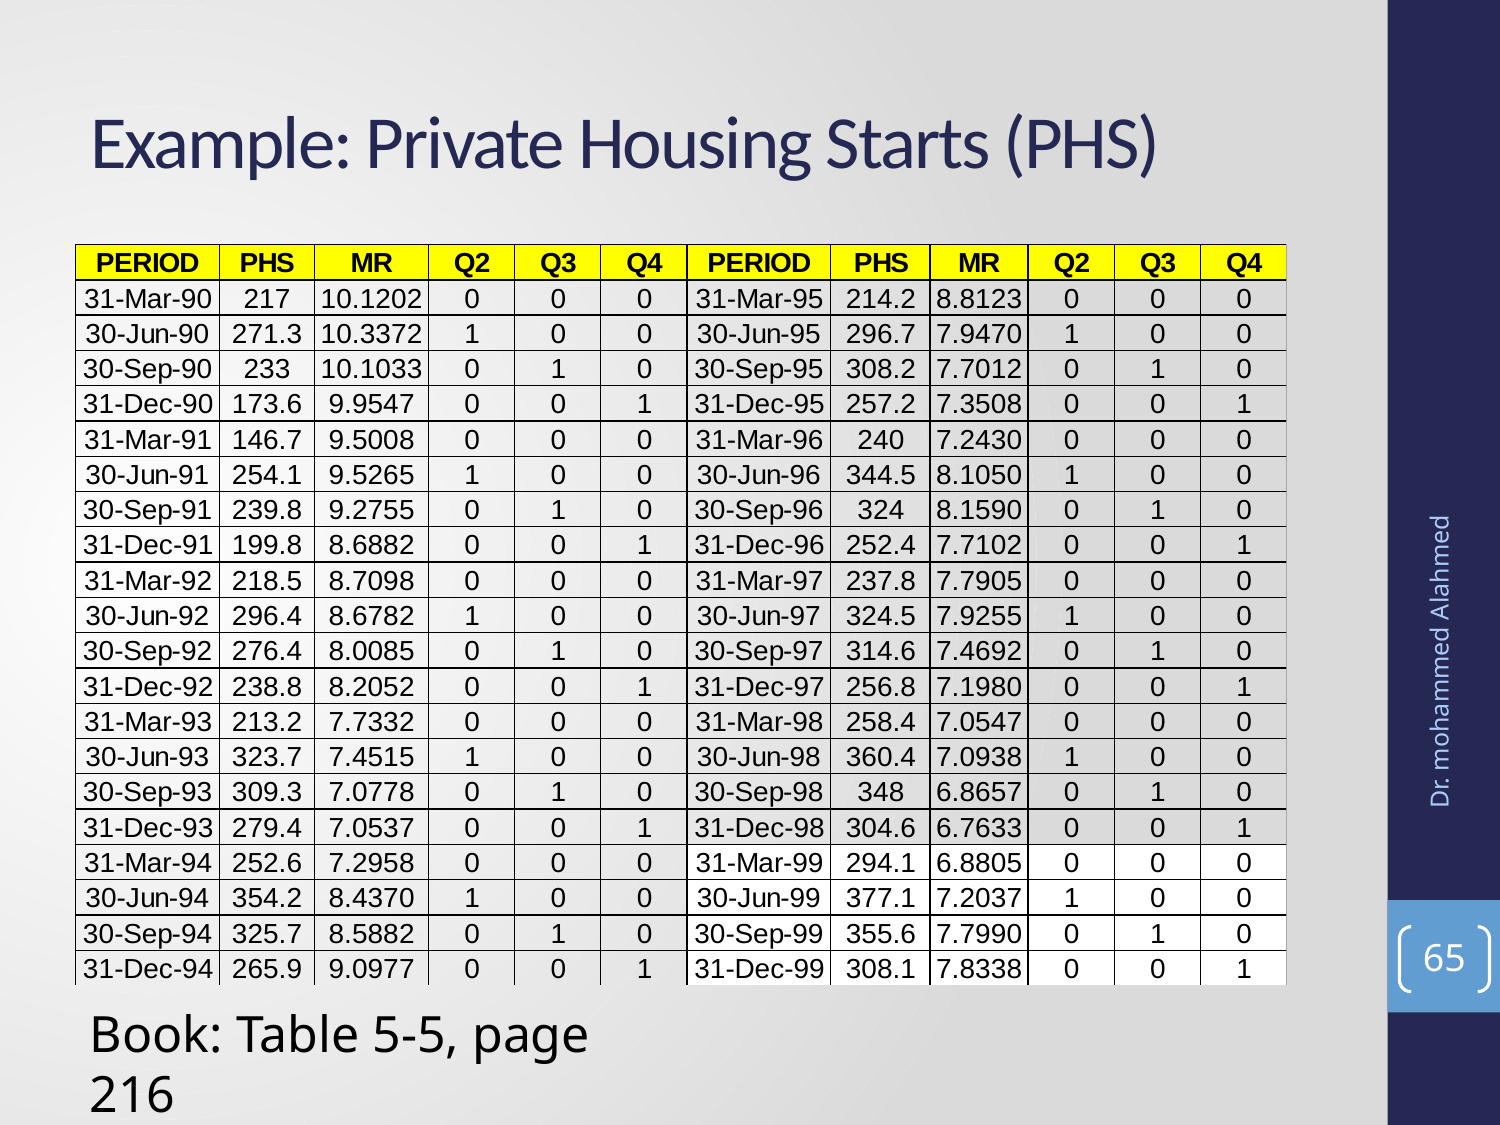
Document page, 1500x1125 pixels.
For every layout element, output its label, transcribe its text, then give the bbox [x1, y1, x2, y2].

slide_number 65 [1397, 925, 1492, 994]
footer Dr. mohammed Alahmed [1408, 500, 1469, 889]
title Example: Private Housing Starts (PHS) [75, 45, 1325, 233]
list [74, 243, 1288, 987]
text_box Book: Table 5-5, page 216 [74, 994, 688, 1125]
